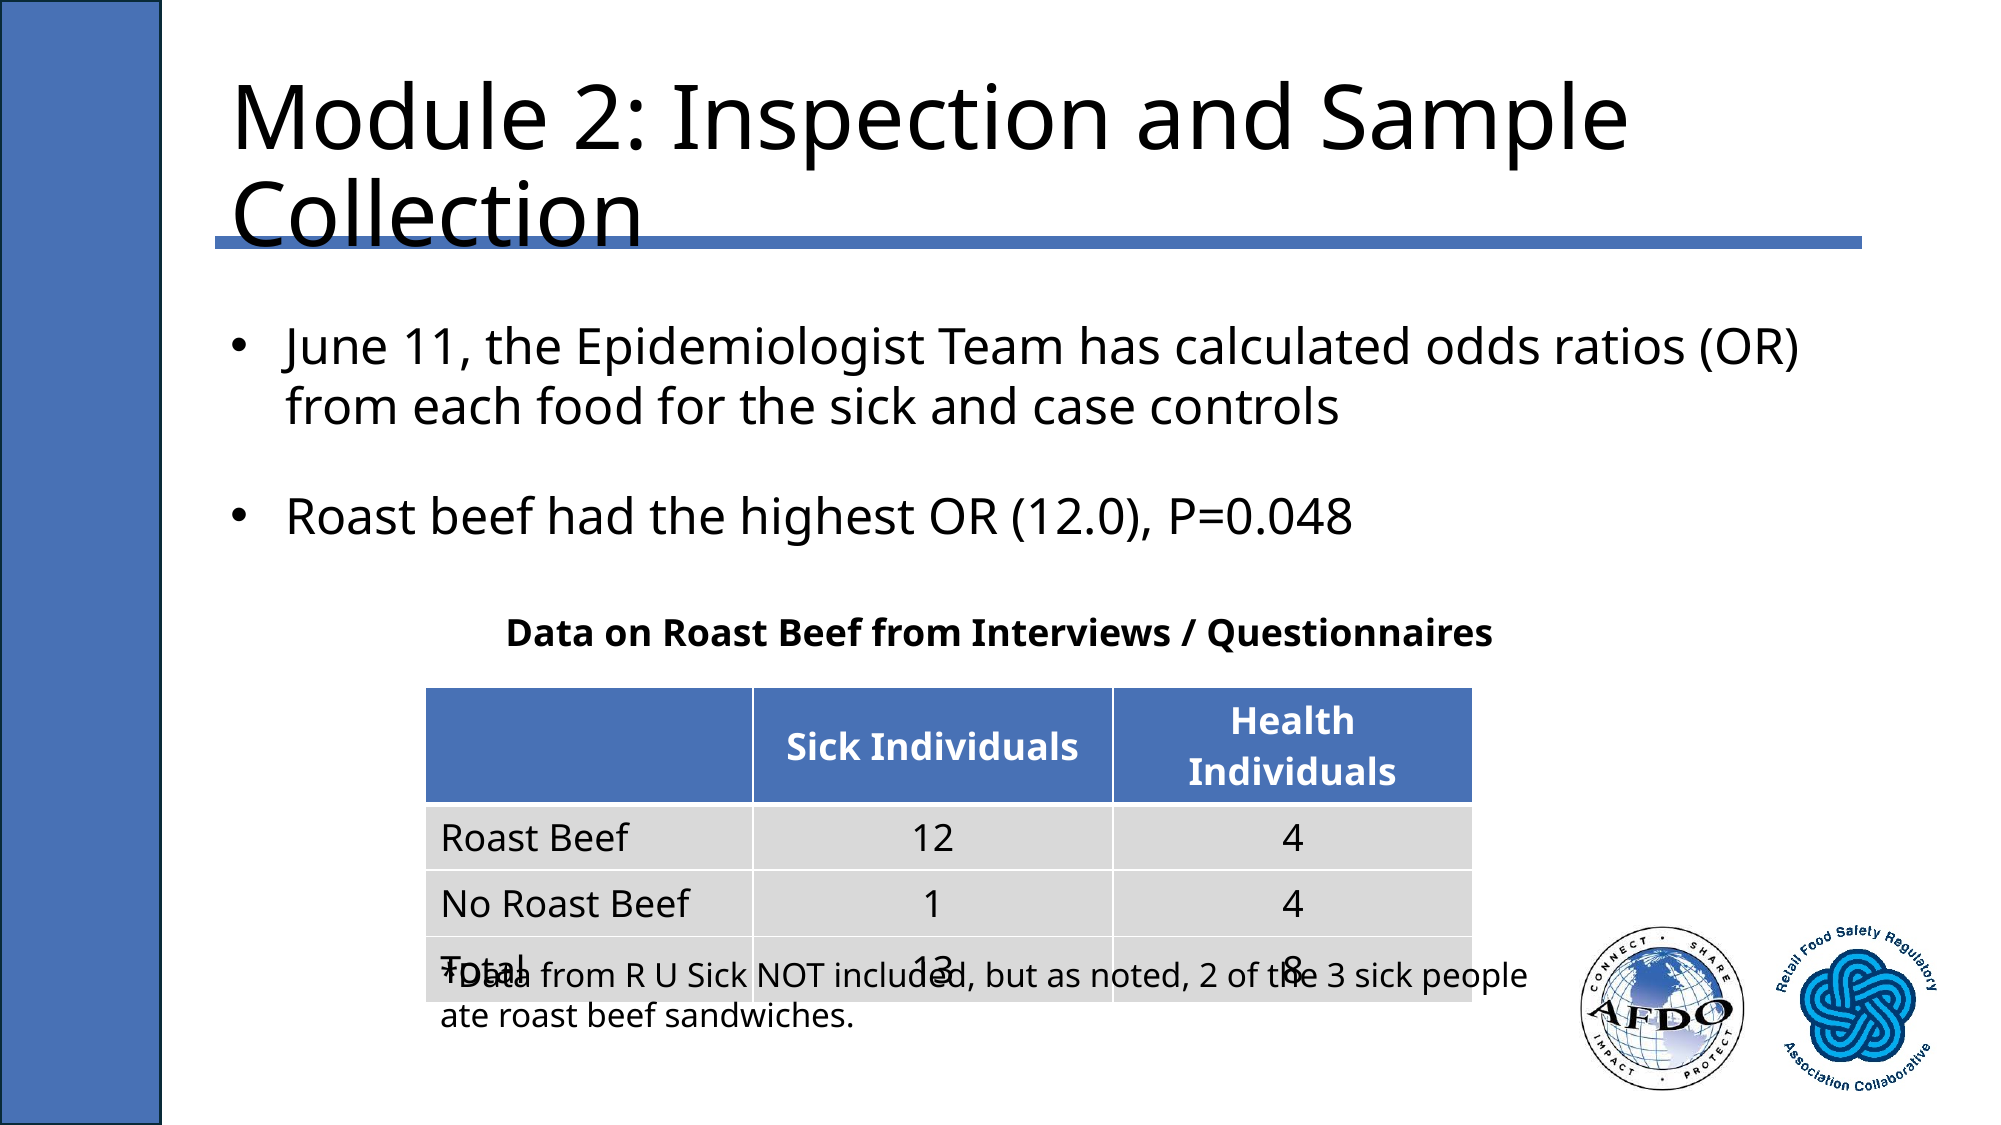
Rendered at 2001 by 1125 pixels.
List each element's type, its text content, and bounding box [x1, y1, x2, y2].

title Module 2: Inspection and Sample Collection [215, 111, 1925, 226]
list June 11, the Epidemiologist Team has calculated odds ratios (OR) from each food for the sick and case controls Roast beef had the highest OR (12.0), P=0.048 [215, 306, 1863, 555]
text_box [424, 601, 1576, 1057]
picture [1776, 925, 1937, 1091]
picture [1579, 925, 1745, 1091]
